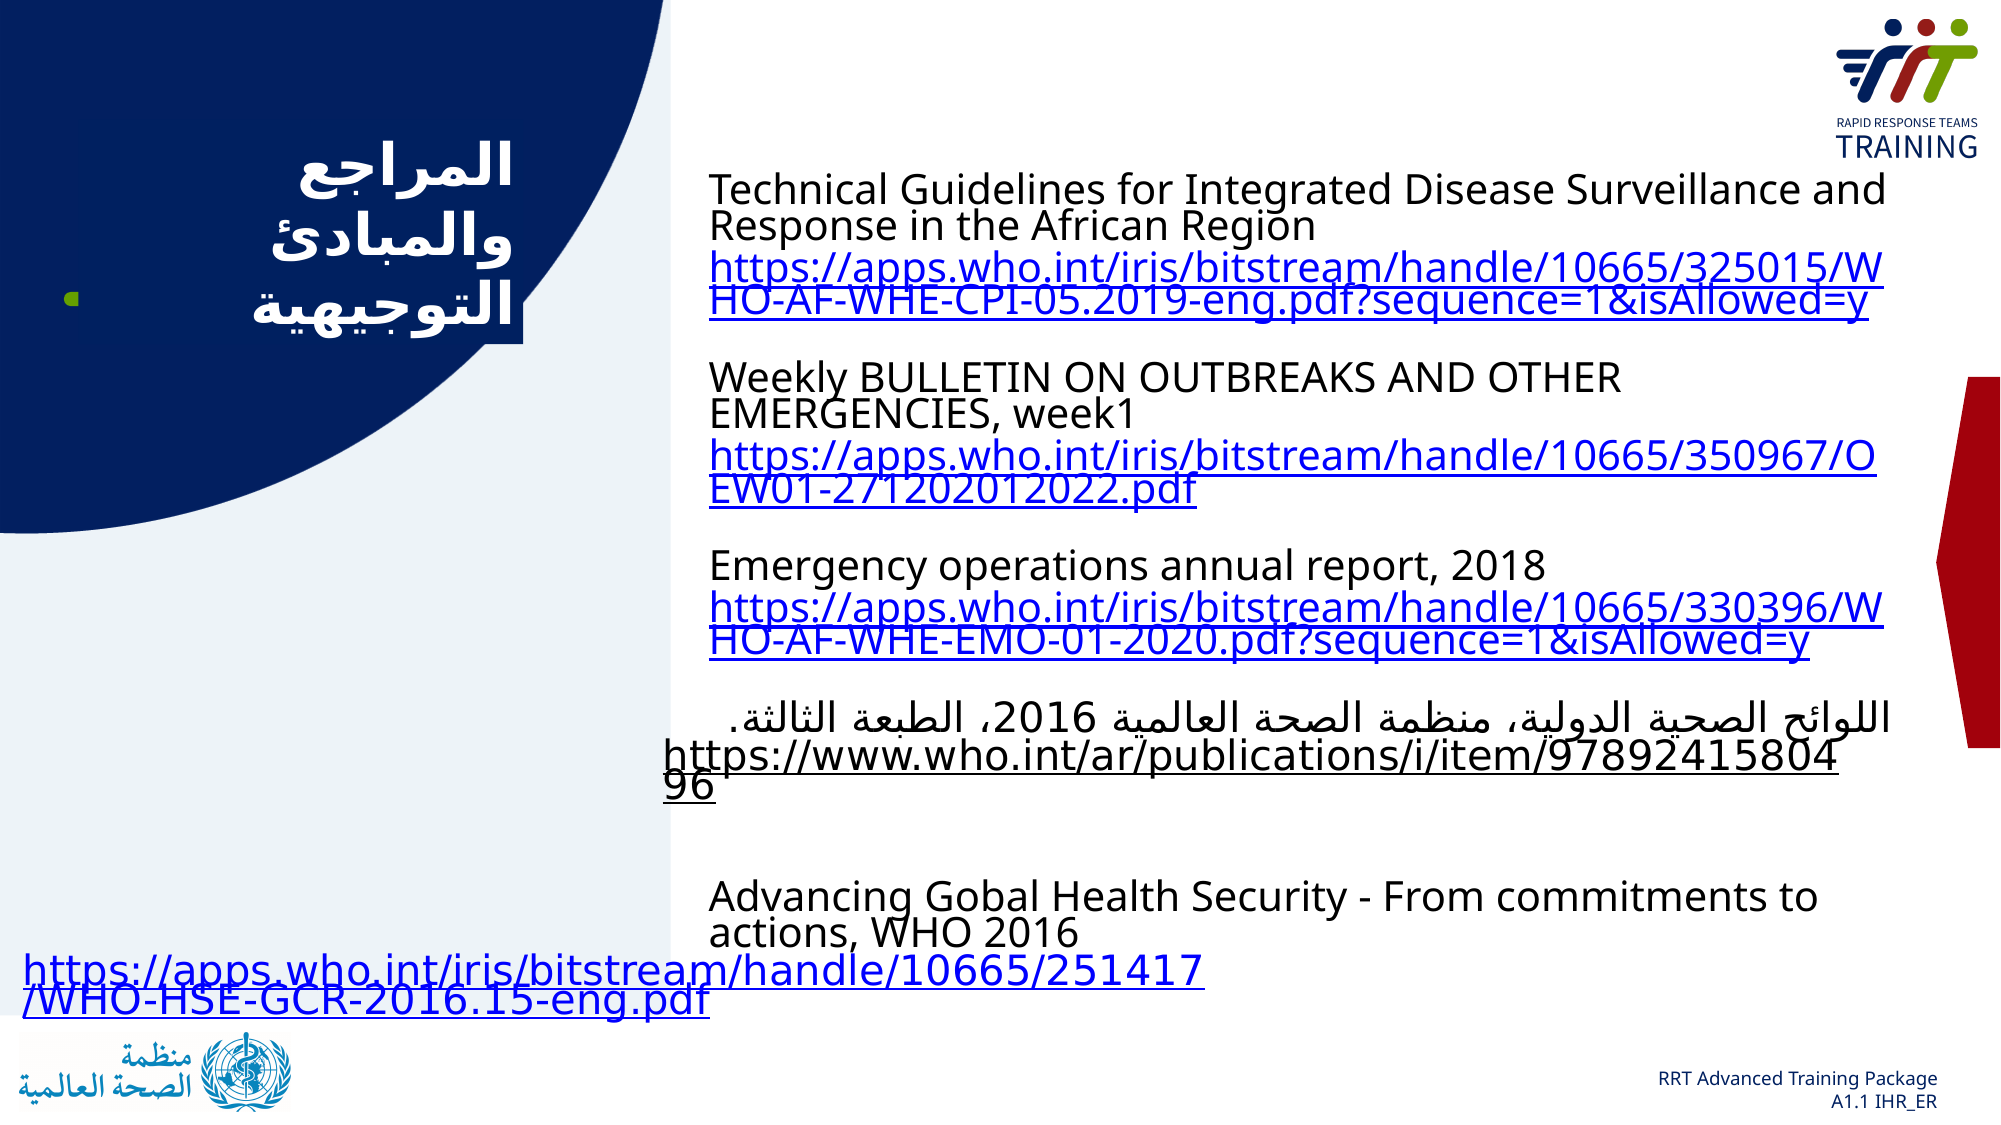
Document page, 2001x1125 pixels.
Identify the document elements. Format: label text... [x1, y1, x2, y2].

picture [1835, 19, 1978, 167]
picture [0, 0, 670, 538]
text_box المراجع والمبادئ التوجيهية [78, 119, 524, 345]
list Technical Guidelines for Integrated Disease Surveillance and Response in the African Region https://apps.who.int/iris/bitstream/handle/10665/325015/WHO-AF-WHE-CPI-05.2019-eng.pdf?sequence=1&isAllowed=y Weekly BULLETIN ON OUTBREAKS AND OTHER EMERGENCIES, week1 https://apps.who.int/iris/bitstream/handle/10665/350967/OEW01-271202012022.pdf Emergency operations annual report, 2018 https://apps.who.int/iris/bitstream/handle/10665/330396/WHO-AF-WHE-EMO-01-2020.pdf?sequence=1&isAllowed=y اللوائح الصحية الدولية، منظمة الصحة العالمية 2016، الطبعة الثالثة. https://www.who.int/ar/publications/i/item/9789241580496 Advancing Gobal Health Security - From commitments to actions, WHO 2016 https://apps.who.int/iris/bitstream/handle/10665/251417/WHO-HSE-GCR-2016.15-eng.pdf [700, 167, 1901, 1057]
picture [19, 1032, 291, 1112]
picture [248, 1047, 254, 1056]
